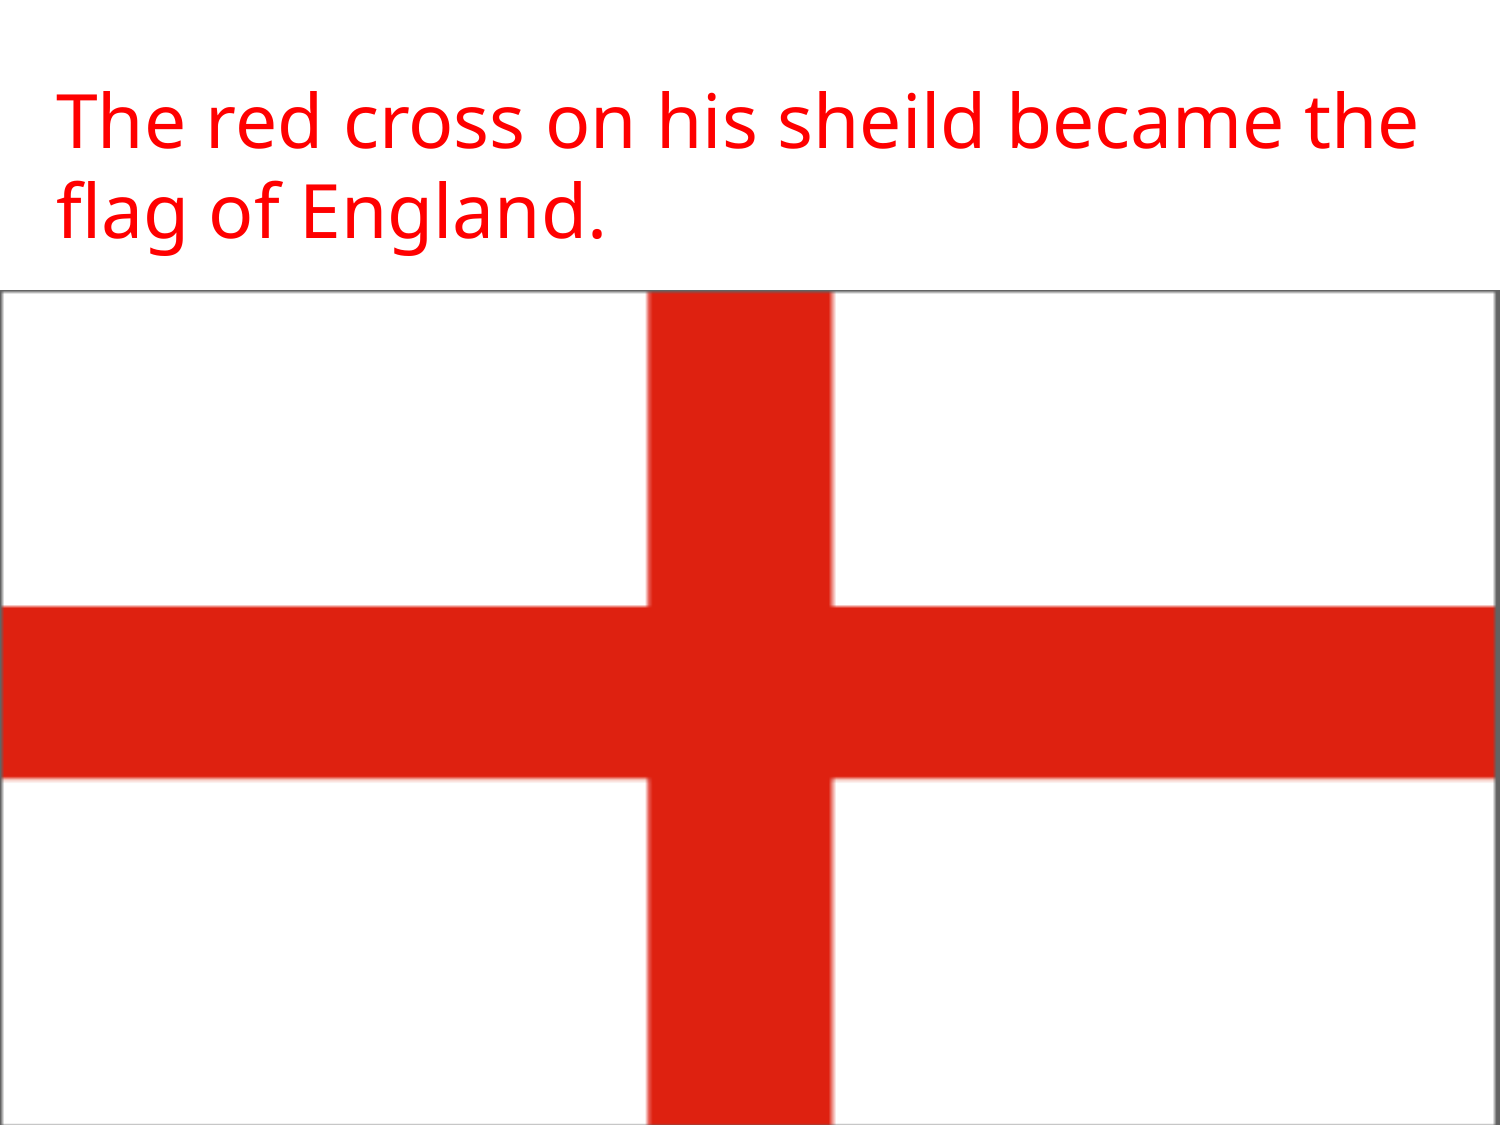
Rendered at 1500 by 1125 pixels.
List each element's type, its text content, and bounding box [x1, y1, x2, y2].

text_box The red cross on his sheild became the flag of England. [41, 66, 1441, 262]
picture [0, 290, 1500, 1125]
